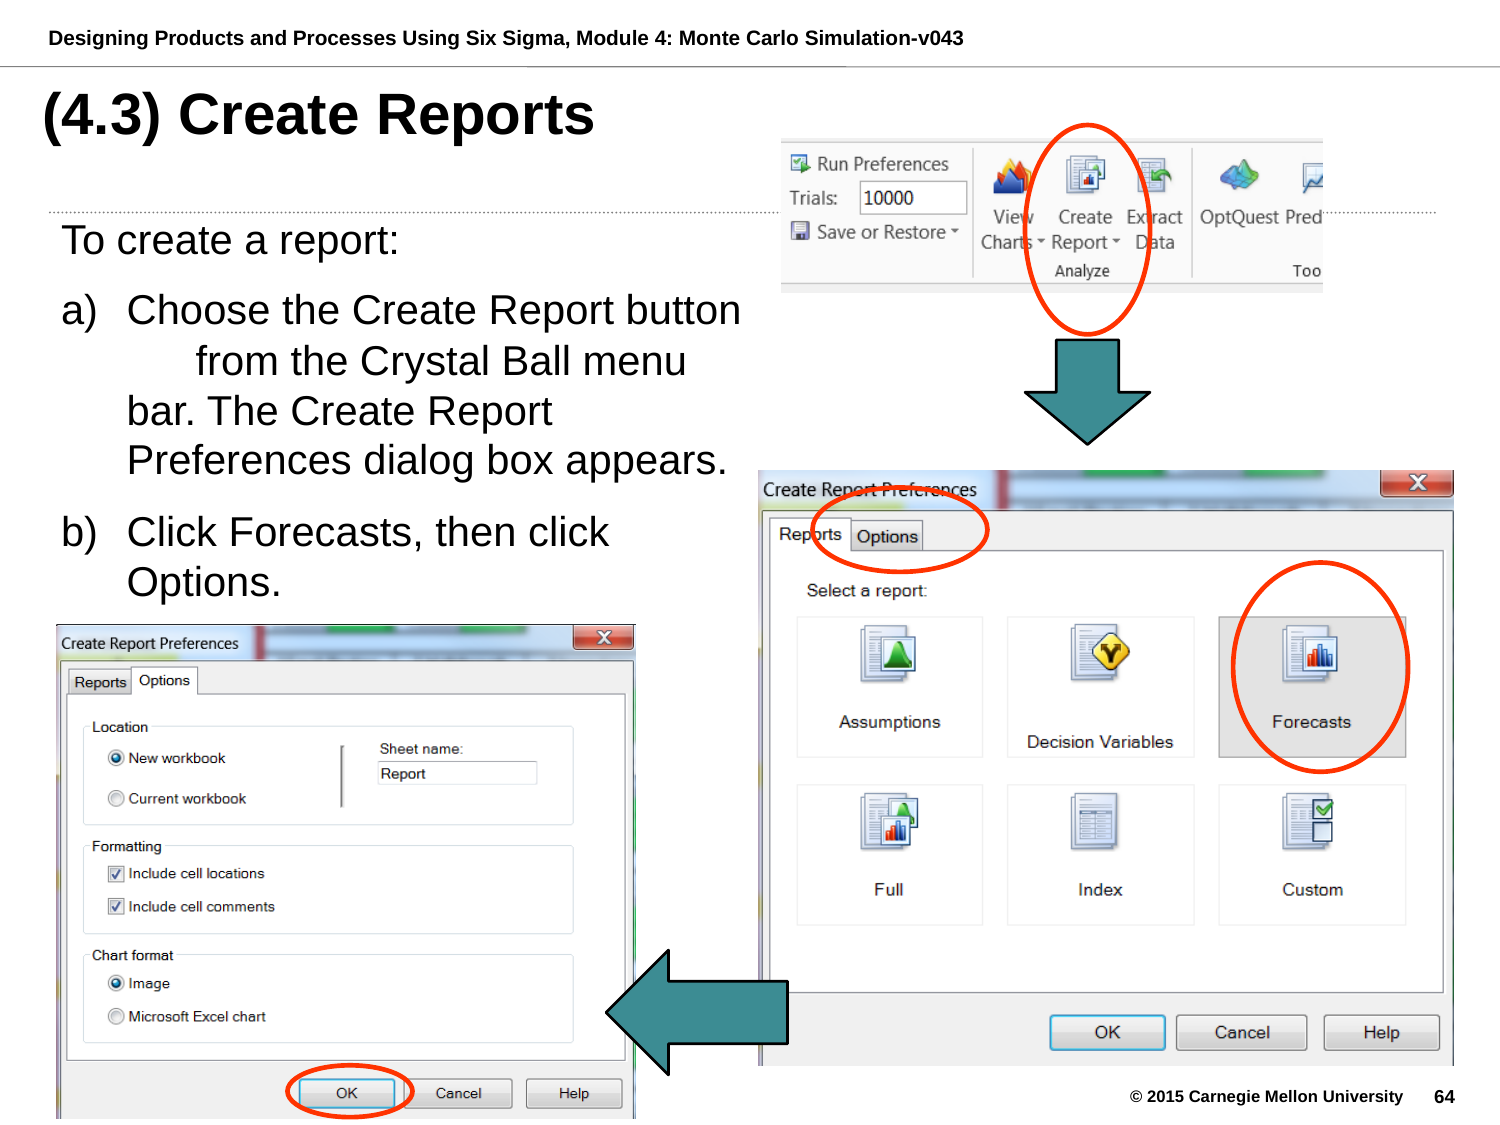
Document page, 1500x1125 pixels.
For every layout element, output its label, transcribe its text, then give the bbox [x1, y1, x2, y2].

text_box [1059, 125, 1116, 136]
picture [758, 469, 1454, 1066]
title (4.3) Create Reports [42, 89, 1438, 146]
text_box [1025, 339, 1151, 445]
text_box [641, 950, 753, 1076]
picture [56, 624, 636, 1119]
text_box [1041, 301, 1134, 335]
list To create a report: Choose the Create Report button from the Crystal Ball menu bar. The Create Report Preferences dialog box appears. Click Forecasts, then click Options. [61, 212, 743, 975]
picture [781, 138, 1323, 293]
